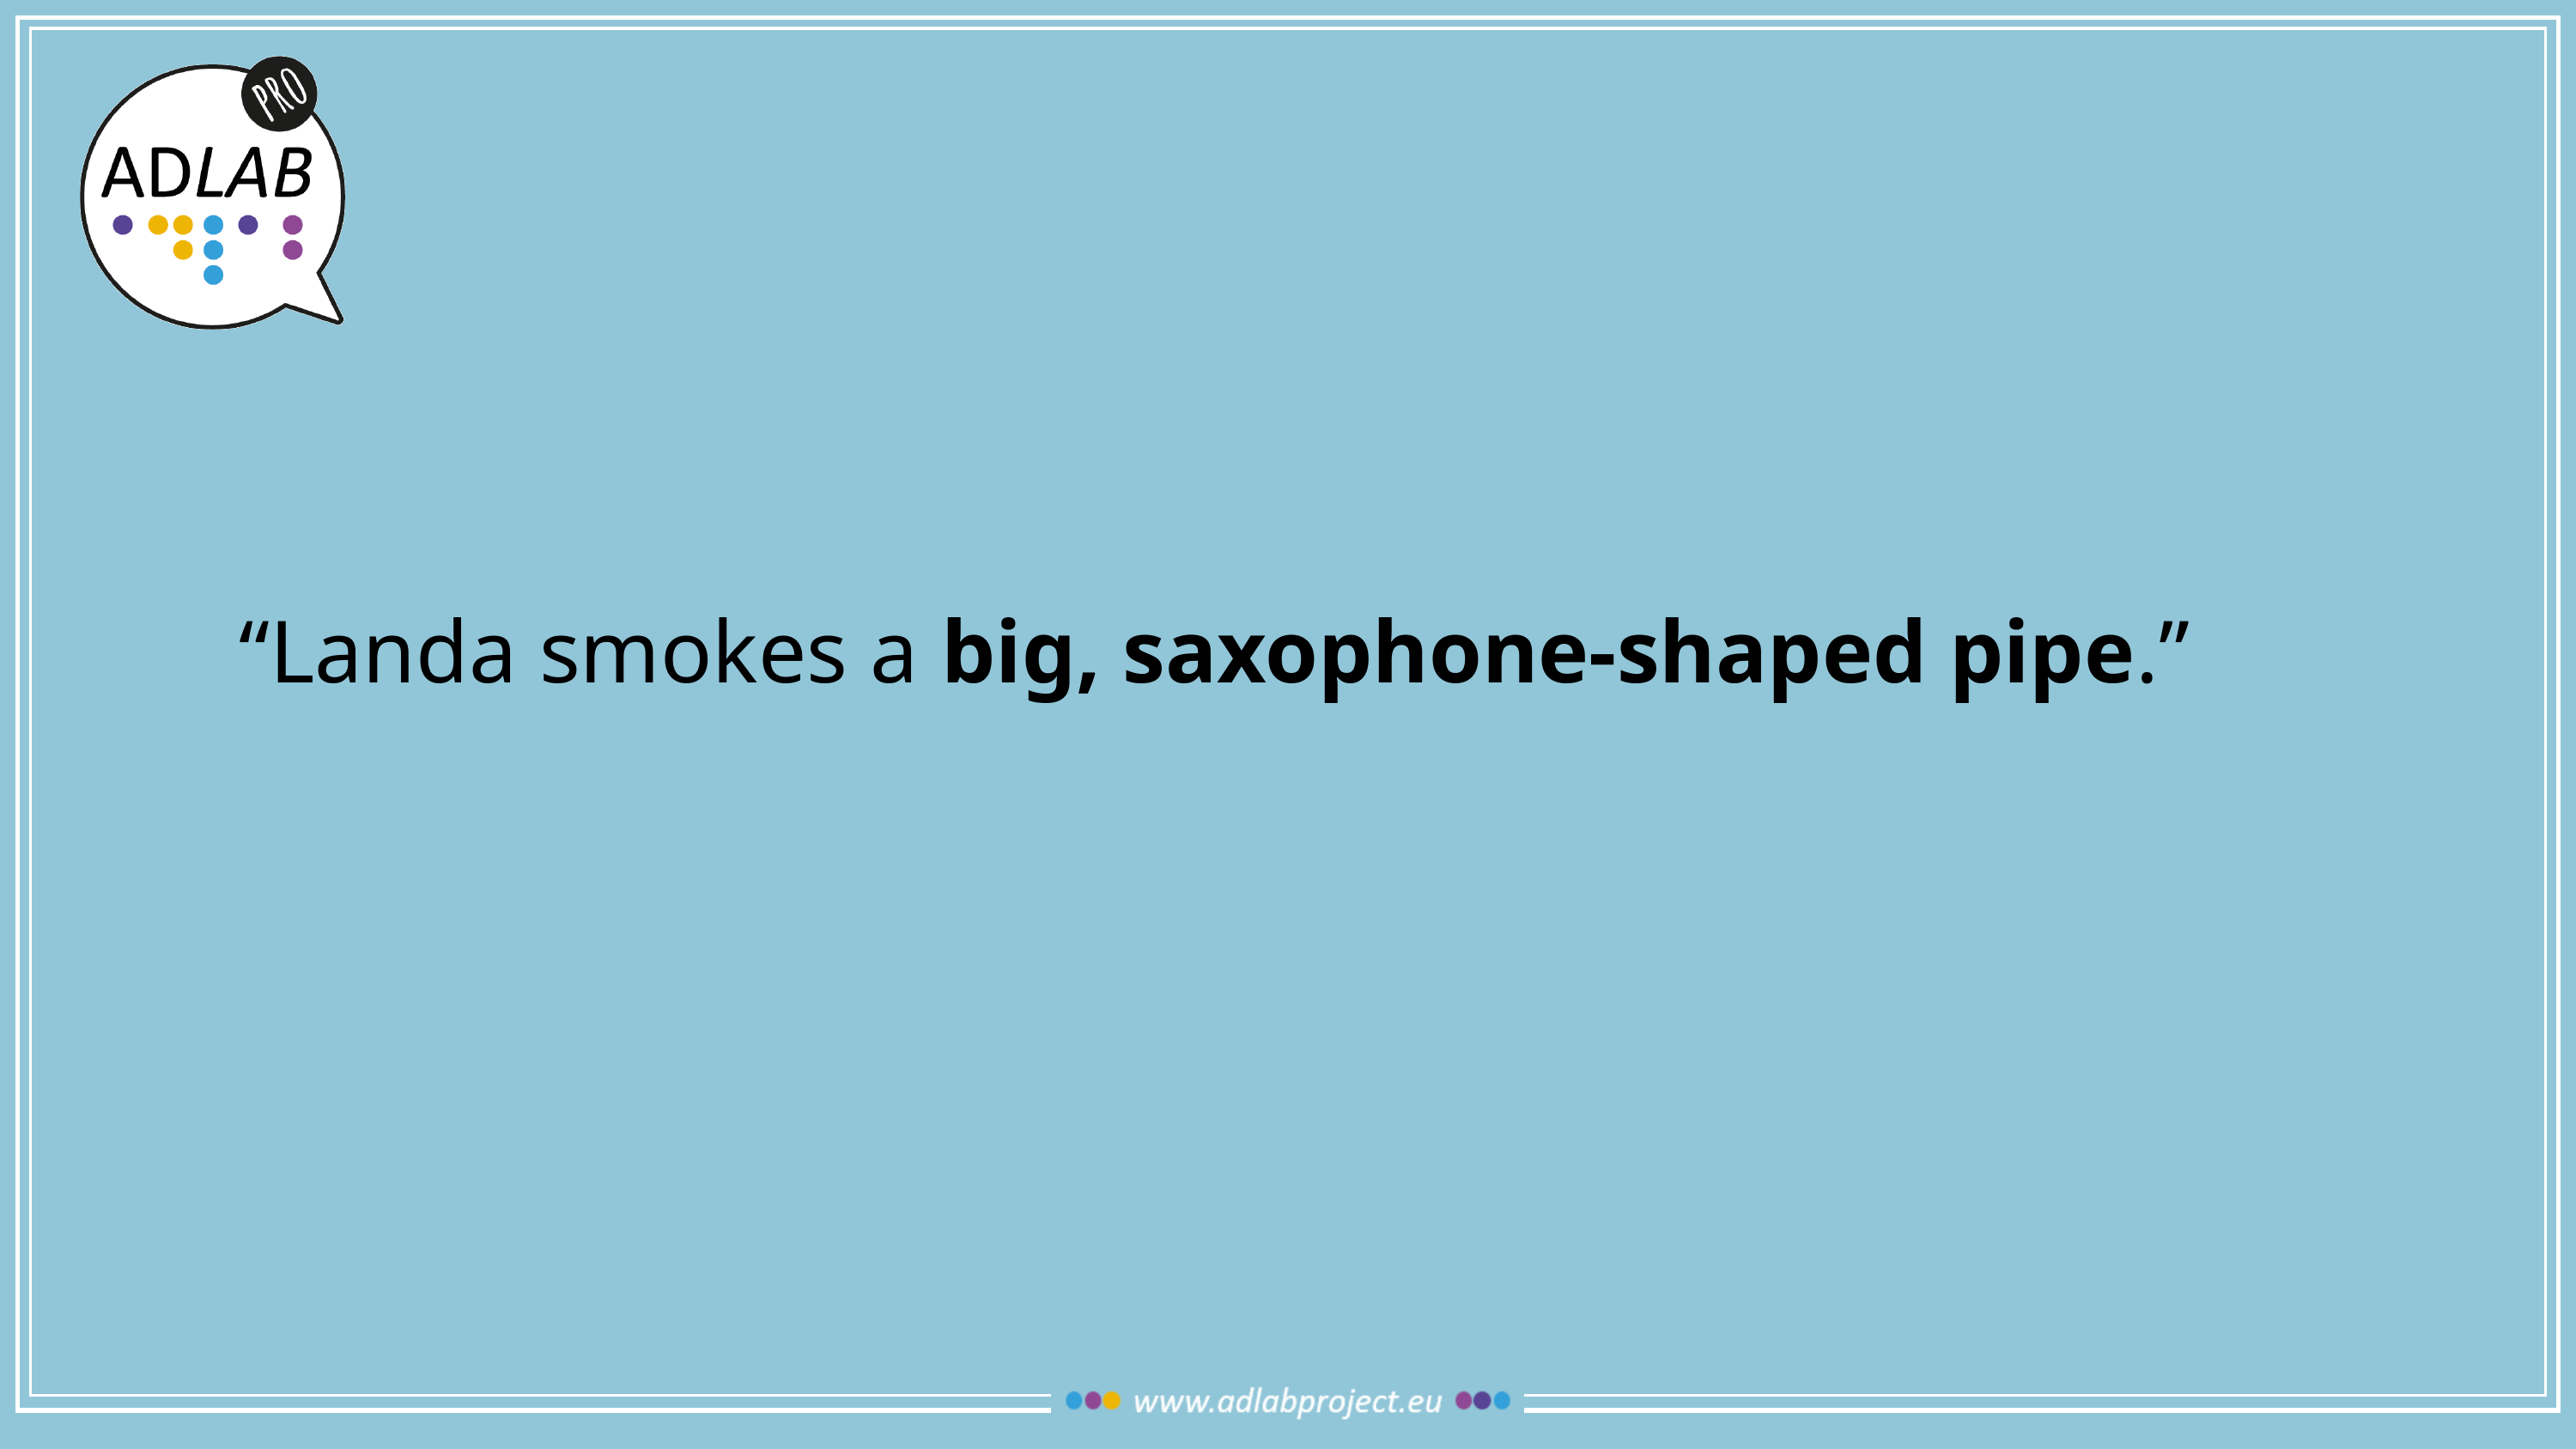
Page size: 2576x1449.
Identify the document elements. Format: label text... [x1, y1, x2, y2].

list “Landa smokes a big, saxophone-shaped pipe.” [226, 539, 2472, 857]
picture [72, 49, 353, 330]
picture [1051, 1378, 1524, 1429]
